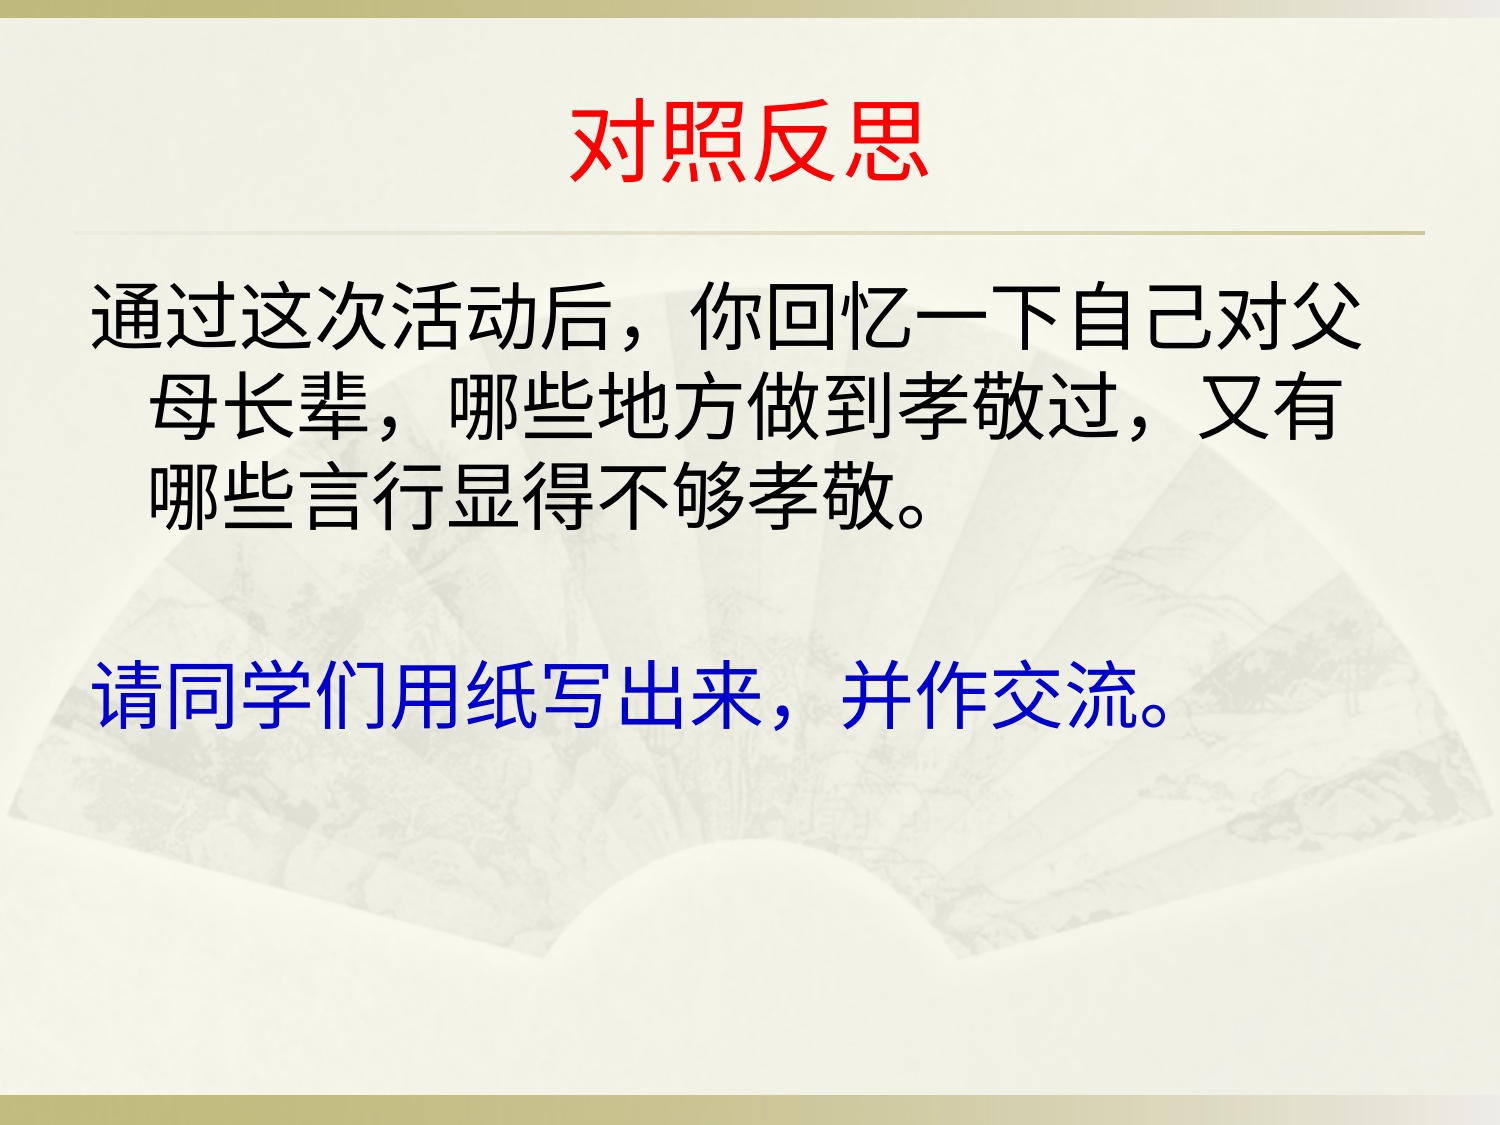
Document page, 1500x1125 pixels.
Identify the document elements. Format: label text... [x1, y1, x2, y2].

title 对照反思 [75, 45, 1425, 233]
list 通过这次活动后，你回忆一下自己对父母长辈，哪些地方做到孝敬过，又有哪些言行显得不够孝敬。 请同学们用纸写出来，并作交流。 [75, 262, 1425, 1032]
